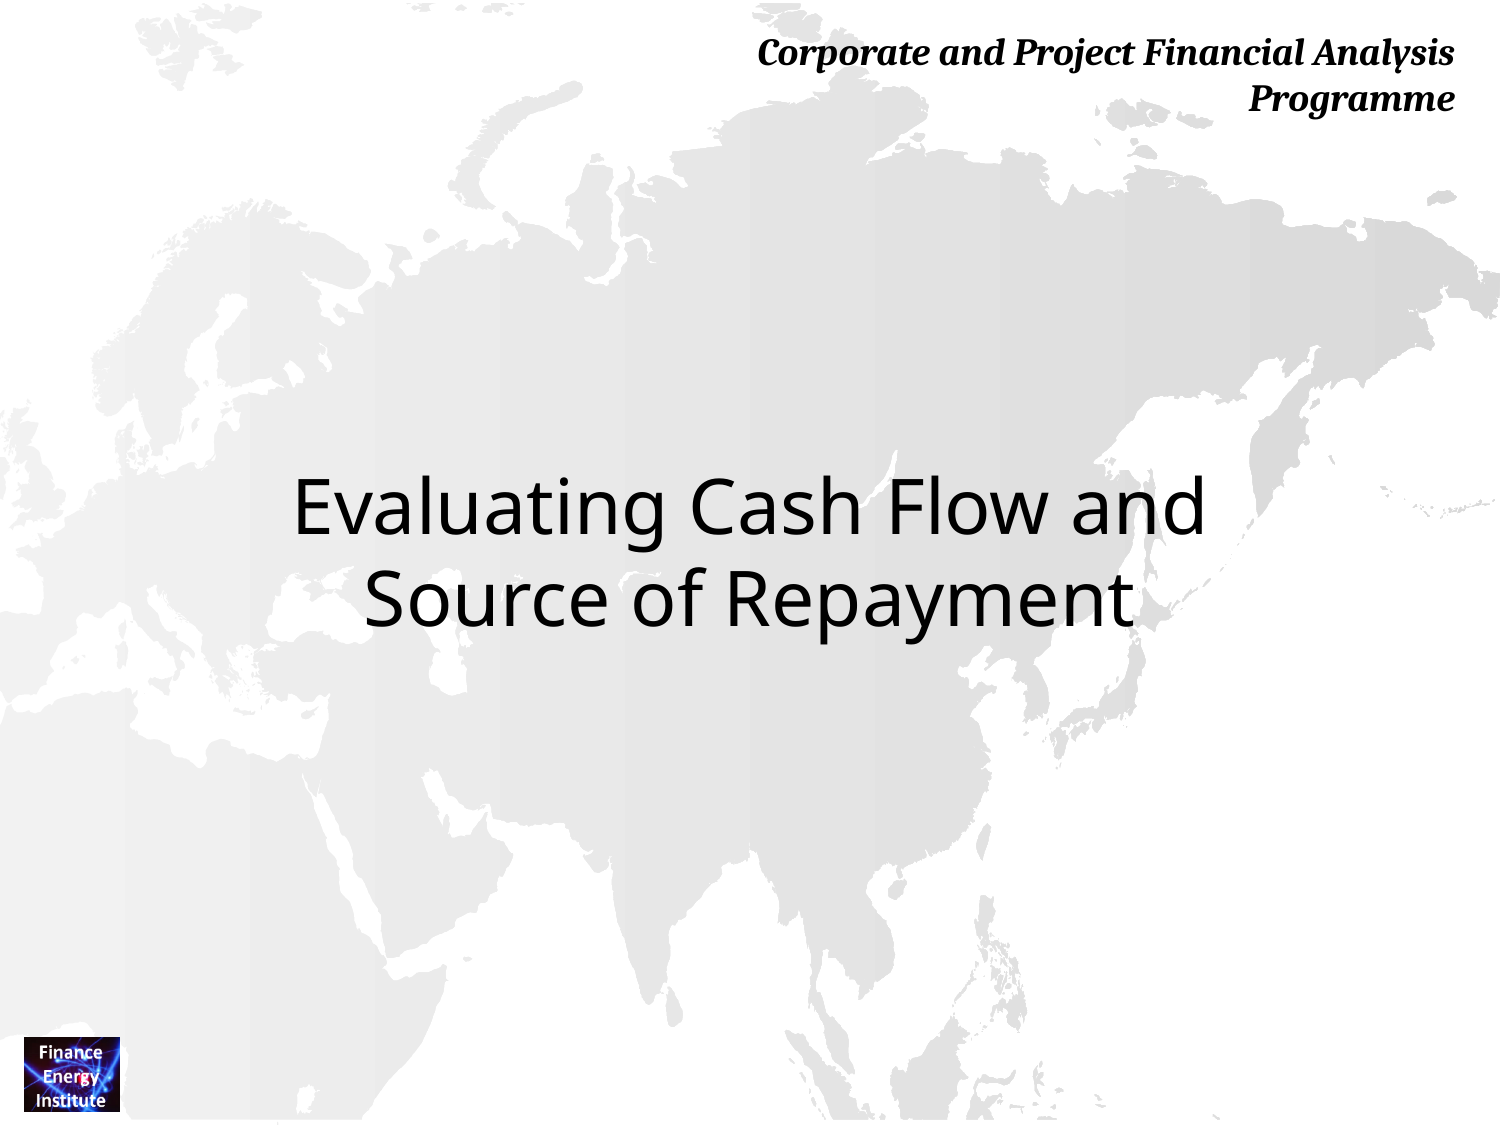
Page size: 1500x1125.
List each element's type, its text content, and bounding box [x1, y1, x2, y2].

title Evaluating Cash Flow and Source of Repayment [149, 299, 1351, 800]
picture [24, 1037, 120, 1112]
